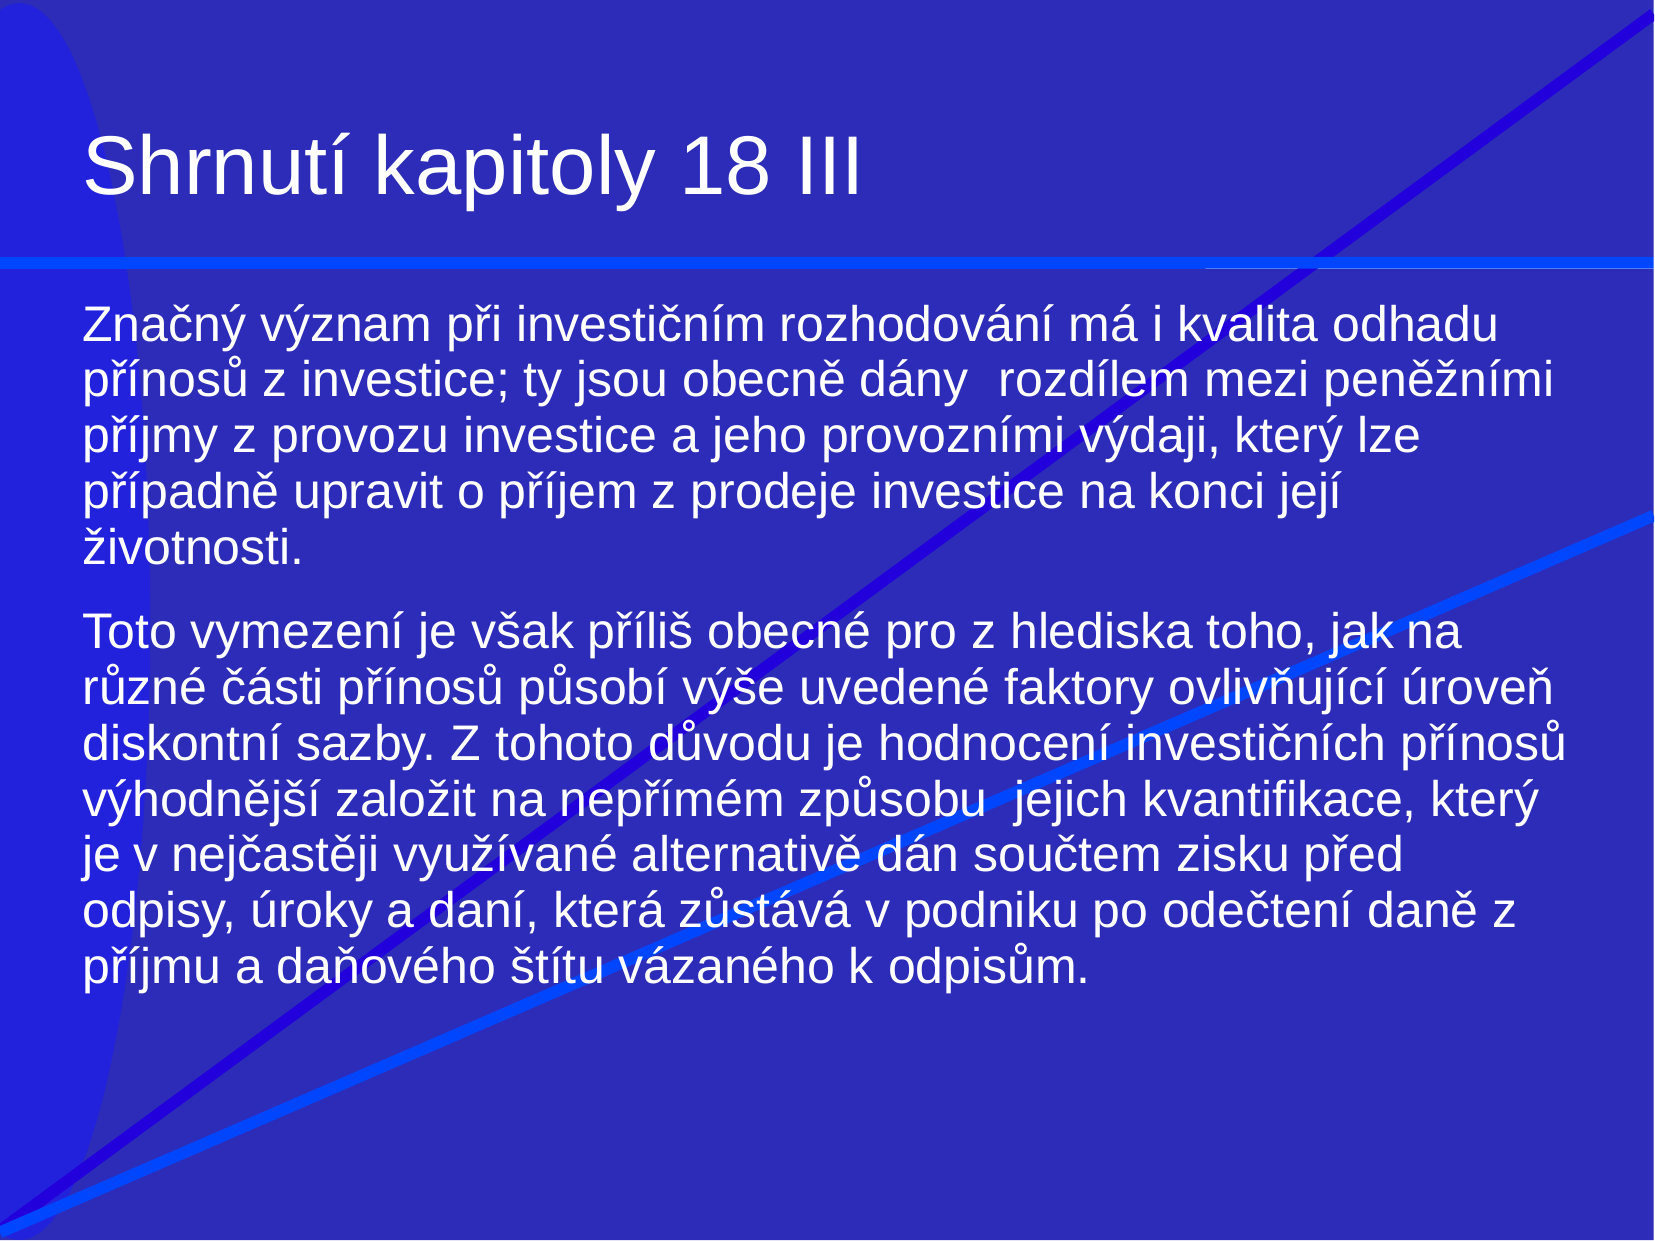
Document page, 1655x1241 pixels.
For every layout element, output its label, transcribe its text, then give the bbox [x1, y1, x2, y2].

title Shrnutí kapitoly 18 III [80, 67, 1574, 296]
list Značný význam při investičním rozhodování má i kvalita odhadu přínosů z investice; ty jsou obecně dány rozdílem mezi peněžními příjmy z provozu investice a jeho provozními výdaji, který lze případně upravit o příjem z prodeje investice na konci její životnosti. Toto vymezení je však příliš obecné pro z hlediska toho, jak na různé části přínosů působí výše uvedené faktory ovlivňující úroveň diskontní sazby. Z tohoto důvodu je hodnocení investičních přínosů výhodnější založit na nepřímém způsobu jejich kvantifikace, který je v nejčastěji využívané alternativě dán součtem zisku před odpisy, úroky a daní, která zůstává v podniku po odečtení daně z příjmu a daňového štítu vázaného k odpisům. [80, 296, 1574, 1002]
